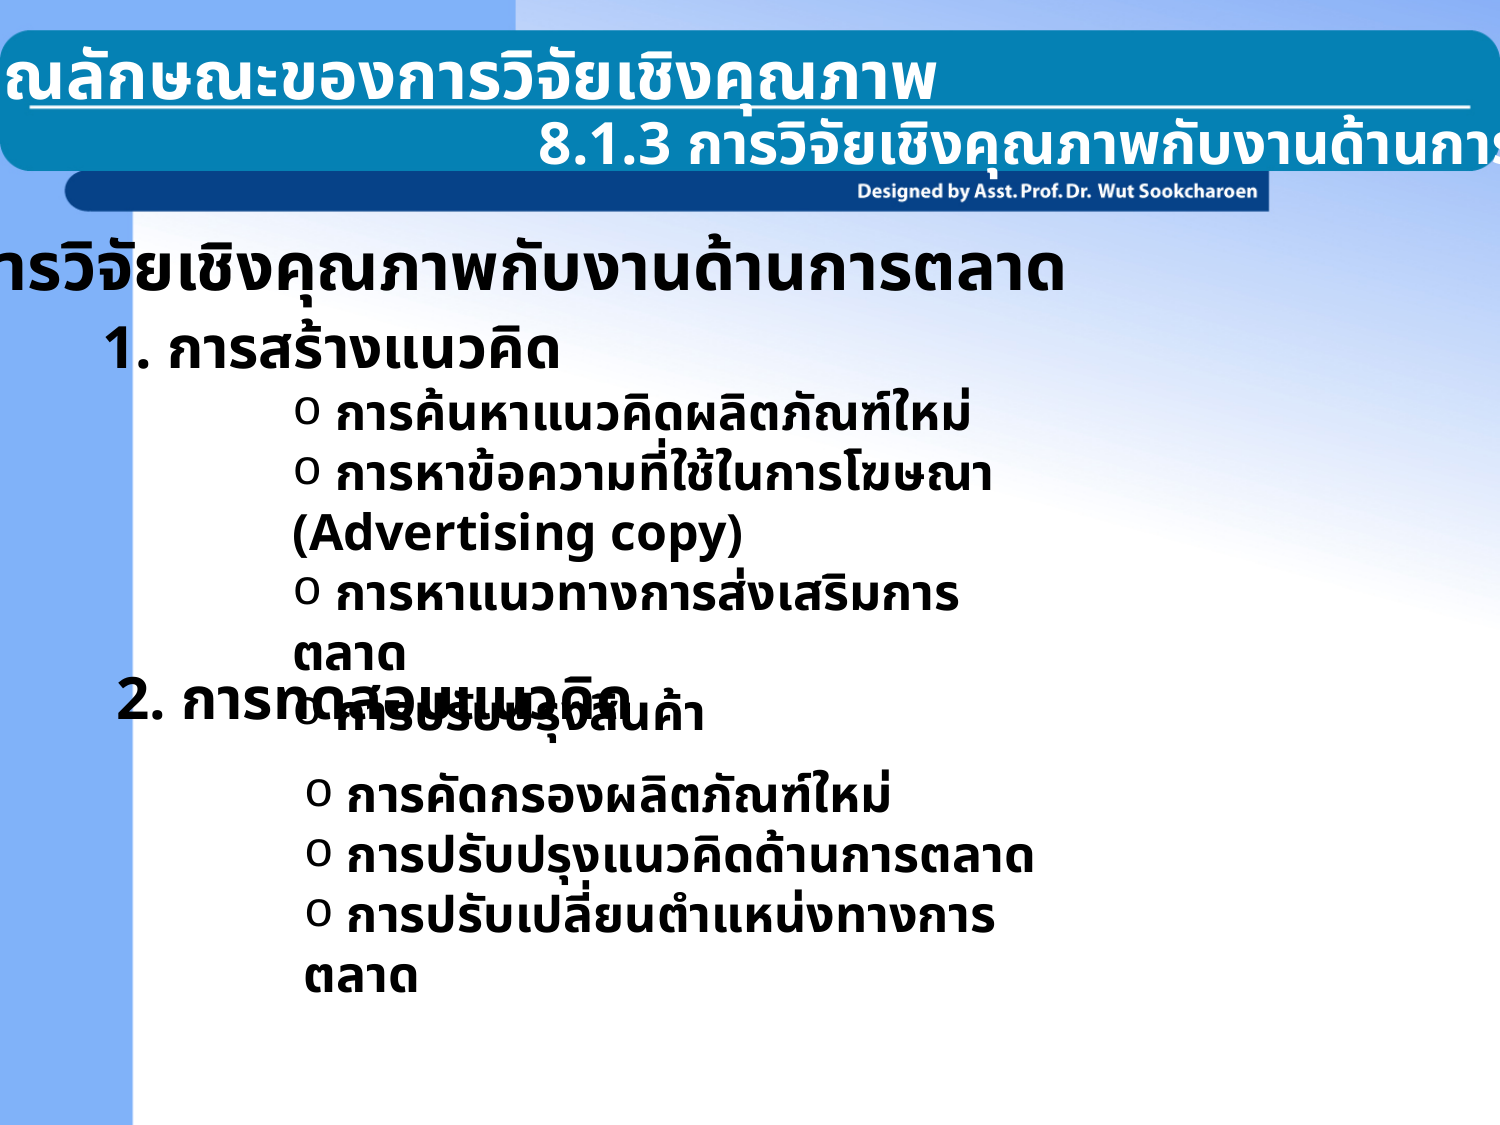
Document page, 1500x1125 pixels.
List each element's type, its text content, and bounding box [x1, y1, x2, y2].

text_box การคัดกรองผลิตภัณฑ์ใหม่ การปรับปรุงแนวคิดด้านการตลาด การปรับเปลี่ยนตำแหน่งทางการตลาด [289, 755, 1093, 1011]
picture [0, 149, 1500, 1125]
text_box การค้นหาแนวคิดผลิตภัณฑ์ใหม่ การหาข้อความที่ใช้ในการโฆษณา (Advertising copy) การหาแนวทางการส่งเสริมการตลาด การปรับปรุงสินค้า [277, 373, 1081, 749]
text_box 8.1 คุณลักษณะของการวิจัยเชิงคุณภาพ [0, 25, 954, 121]
picture [0, 0, 1500, 53]
text_box 8.1.3 การวิจัยเชิงคุณภาพกับงานด้านการตลาด [524, 98, 1500, 184]
text_box 2. การทดสอบแนวคิด [101, 653, 664, 739]
text_box 1. การสร้างแนวคิด [87, 302, 593, 388]
text_box การวิจัยเชิงคุณภาพกับงานด้านการตลาด [0, 216, 1083, 312]
